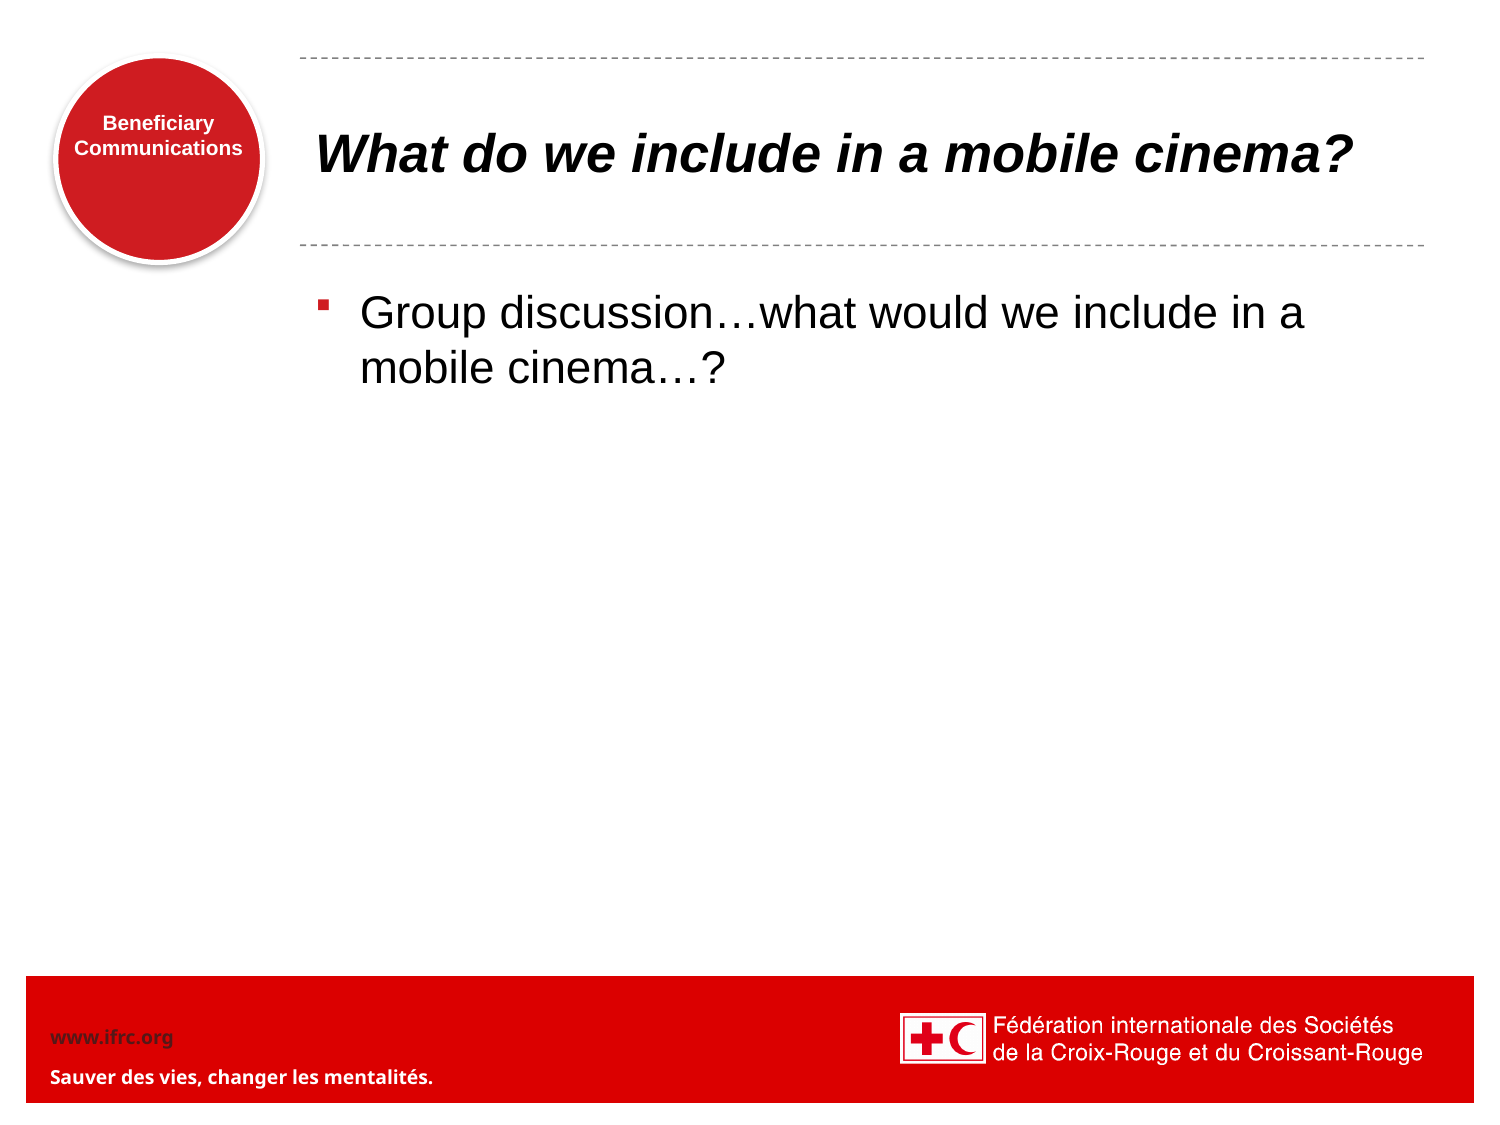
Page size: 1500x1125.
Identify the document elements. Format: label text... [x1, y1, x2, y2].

text_box Group discussion…what would we include in a mobile cinema…? [299, 274, 1425, 409]
list [289, 243, 1471, 413]
picture [900, 1013, 1422, 1065]
title What do we include in a mobile cinema? [299, 57, 1426, 243]
